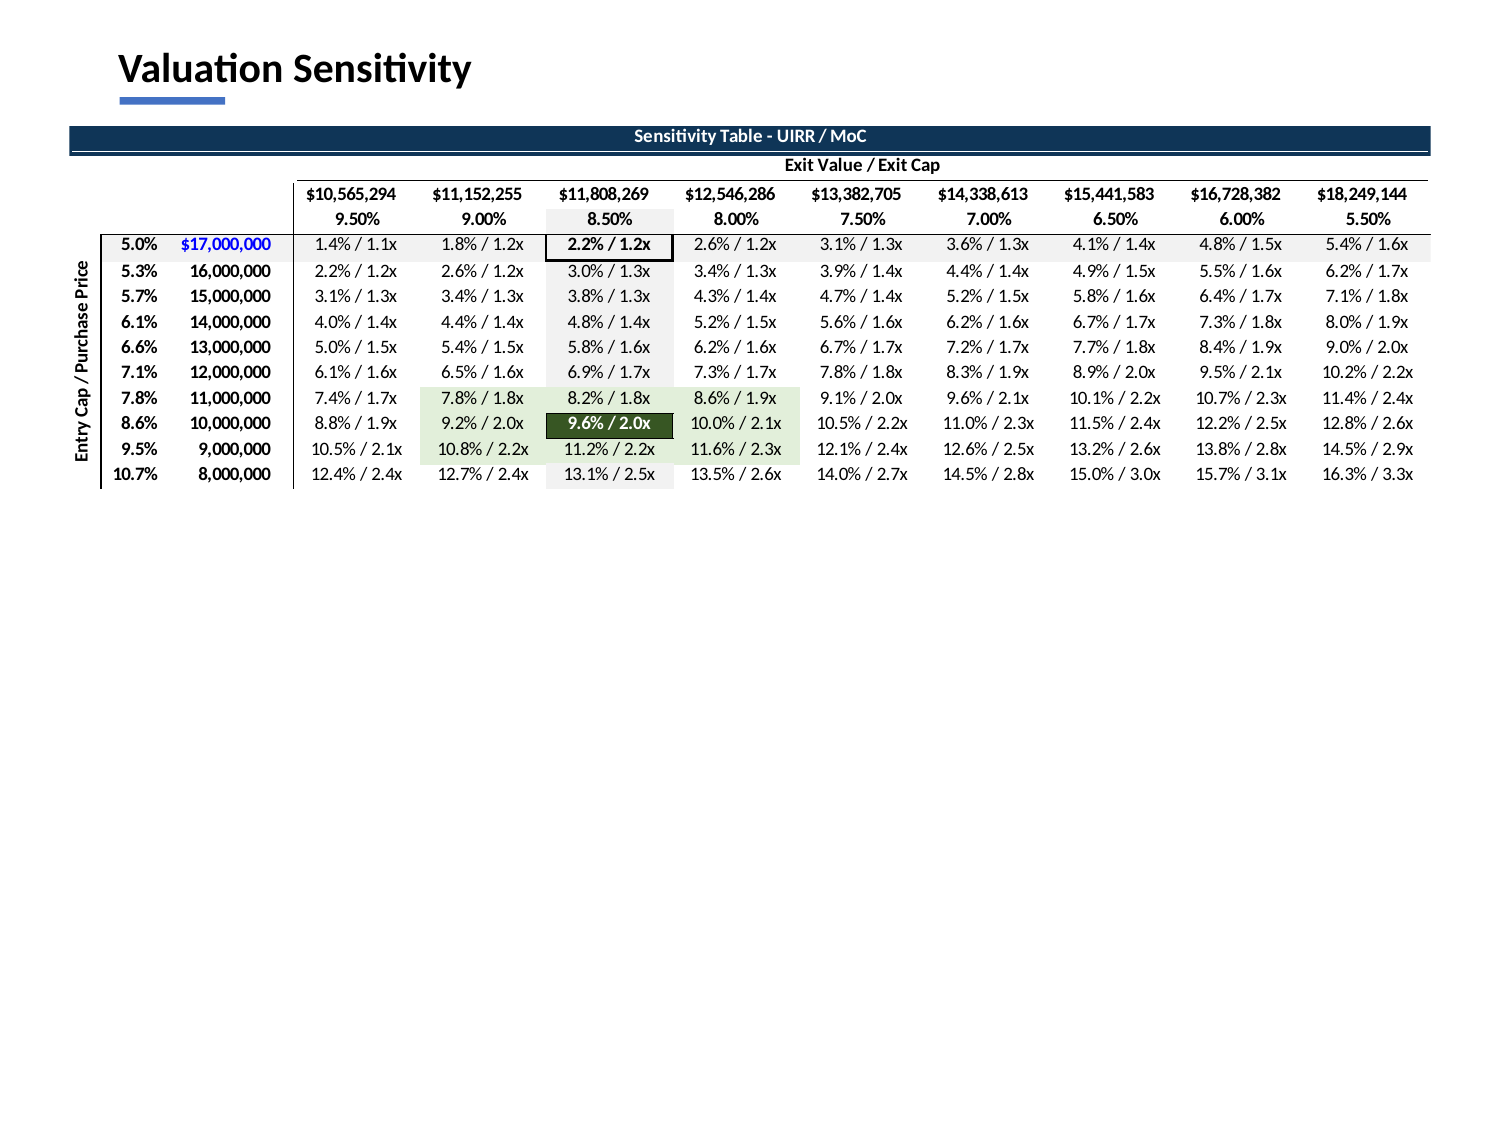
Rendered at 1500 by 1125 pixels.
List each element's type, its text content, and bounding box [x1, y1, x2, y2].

picture [68, 125, 1432, 491]
text_box [118, 96, 226, 106]
title Valuation Sensitivity [103, 37, 1397, 101]
